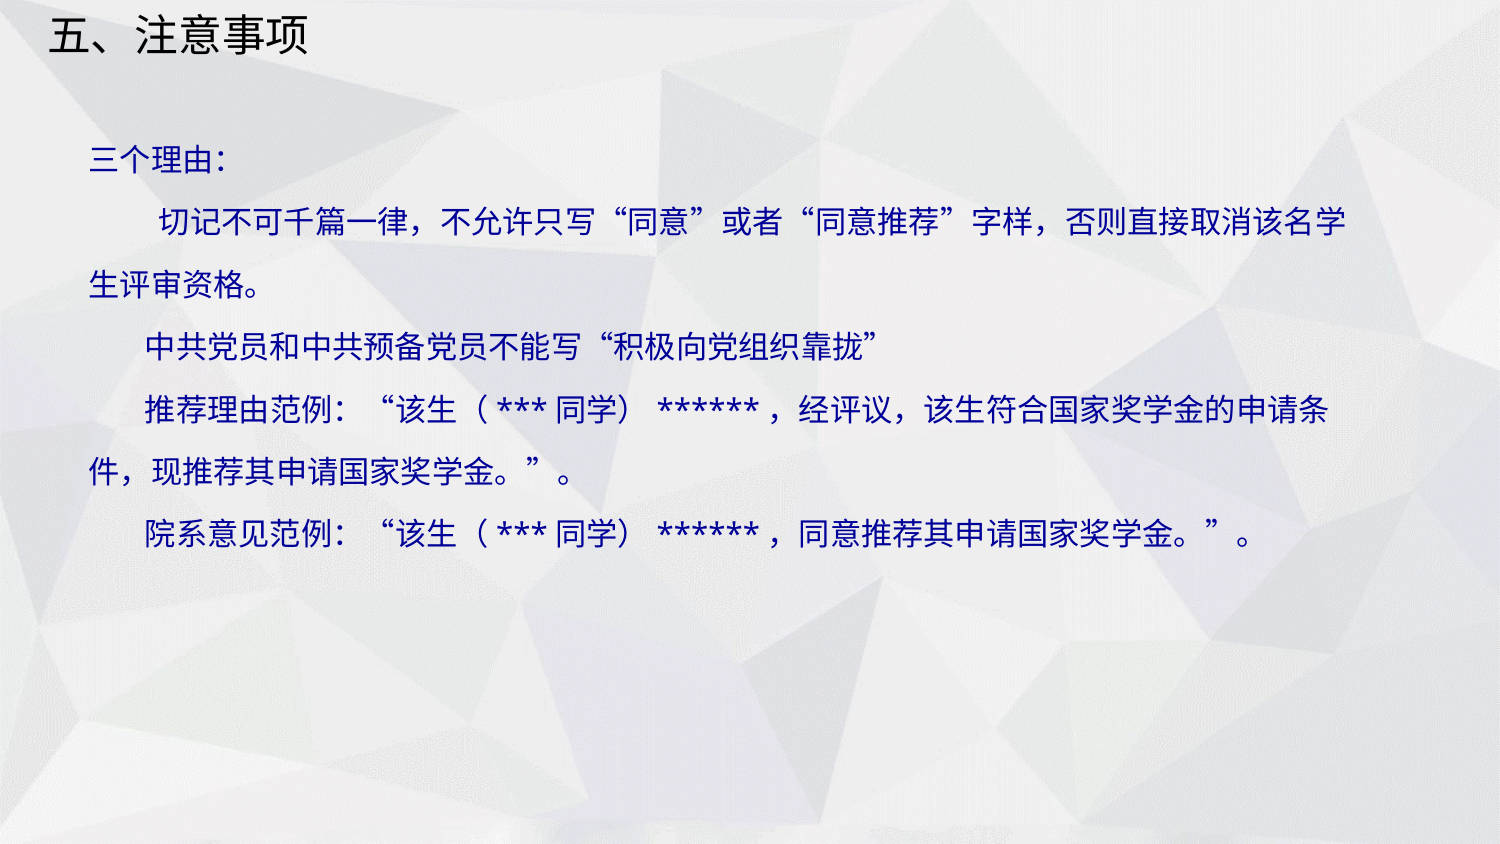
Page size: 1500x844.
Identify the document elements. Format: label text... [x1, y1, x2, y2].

text_box 三个理由： 切记不可千篇一律，不允许只写“同意”或者“同意推荐”字样，否则直接取消该名学生评审资格。 中共党员和中共预备党员不能写“积极向党组织靠拢” 推荐理由范例：“该生（***同学）******，经评议，该生符合国家奖学金的申请条件，现推荐其申请国家奖学金。”。 院系意见范例：“该生（***同学）******，同意推荐其申请国家奖学金。”。 [88, 114, 1362, 553]
picture [0, 0, 1500, 844]
text_box 五、注意事项 [32, 0, 479, 68]
